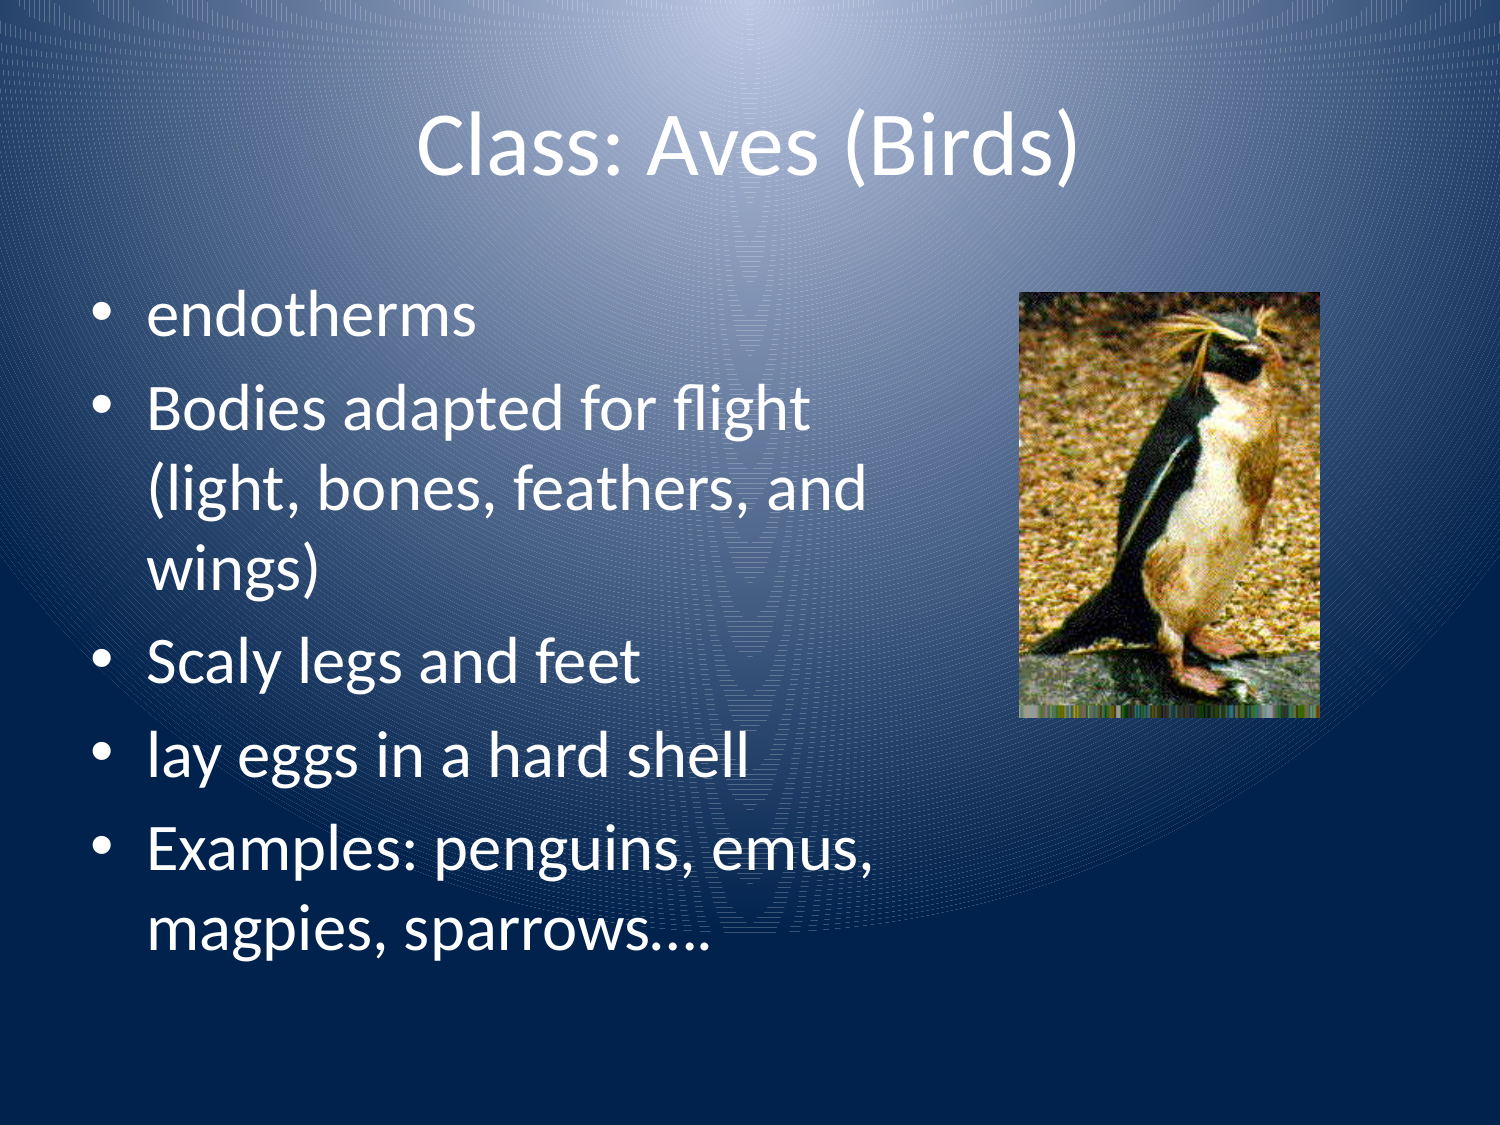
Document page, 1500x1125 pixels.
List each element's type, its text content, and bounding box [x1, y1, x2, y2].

list endotherms Bodies adapted for flight (light, bones, feathers, and wings) Scaly legs and feet lay eggs in a hard shell Examples: penguins, emus, magpies, sparrows…. [75, 262, 950, 1005]
picture [1019, 292, 1320, 719]
title Class: Aves (Birds) [75, 45, 1425, 233]
